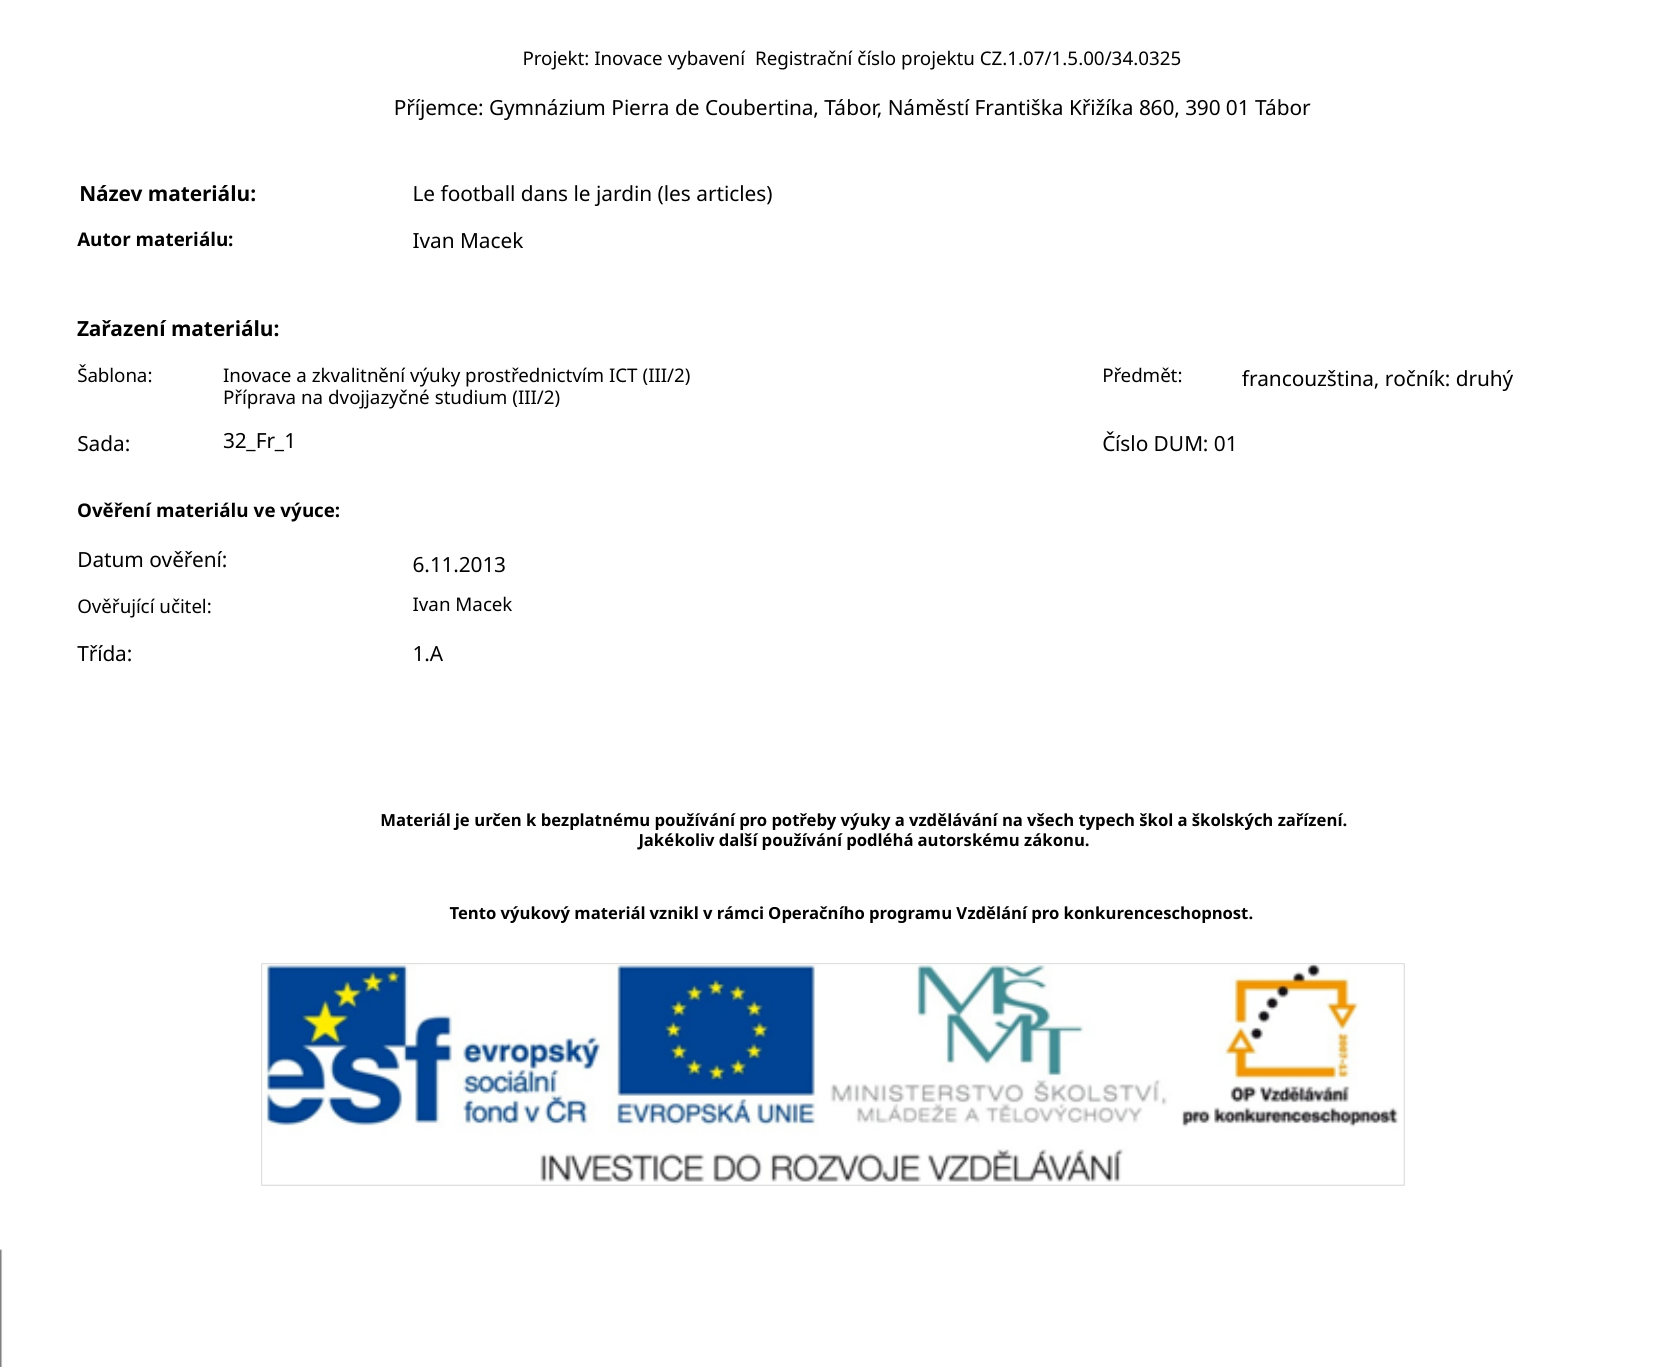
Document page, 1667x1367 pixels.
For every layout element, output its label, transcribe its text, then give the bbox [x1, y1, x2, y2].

text_box Zařazení materiálu: [62, 308, 350, 349]
text_box Le football dans le jardin (les articles) [397, 172, 805, 213]
text_box francouzština, ročník: druhý [1227, 358, 1611, 399]
text_box Název materiálu: [64, 172, 361, 213]
text_box Třída: [62, 633, 188, 673]
text_box Datum ověření: [62, 539, 292, 580]
text_box Příjemce: Gymnázium Pierra de Coubertina, Tábor, Náměstí Františka Křižíka 860, 390 01 Tábor [287, 87, 1417, 128]
text_box Ivan Macek [397, 585, 828, 623]
text_box Tento výukový materiál vznikl v rámci Operačního programu Vzdělání pro konkurenceschopnost. [343, 895, 1361, 931]
text_box Sada: [62, 422, 188, 463]
text_box Předmět: [1087, 356, 1246, 394]
text_box Materiál je určen k bezplatnému používání pro potřeby výuky a vzdělávání na všech typech škol a školských zařízení. Jakékoliv další používání podléhá autorskému zákonu. [260, 802, 1469, 857]
text_box 6.11.2013 [397, 543, 604, 584]
text_box Šablona: [62, 356, 208, 394]
text_box Projekt: Inovace vybavení Registrační číslo projektu CZ.1.07/1.5.00/34.0325 [397, 38, 1219, 76]
text_box 1.A [397, 633, 494, 673]
picture [0, 0, 1667, 1367]
text_box Ověřující učitel: [62, 587, 292, 625]
text_box 32_Fr_1 [208, 420, 575, 461]
text_box Číslo DUM: 01 [1087, 422, 1296, 463]
text_box Inovace a zkvalitnění výuky prostřednictvím ICT (III/2) Příprava na dvojjazyčné studium (III/2) [208, 356, 888, 416]
text_box Ivan Macek [397, 220, 723, 261]
text_box Autor materiálu: [62, 220, 313, 259]
text_box Ověření materiálu ve výuce: [62, 491, 450, 529]
